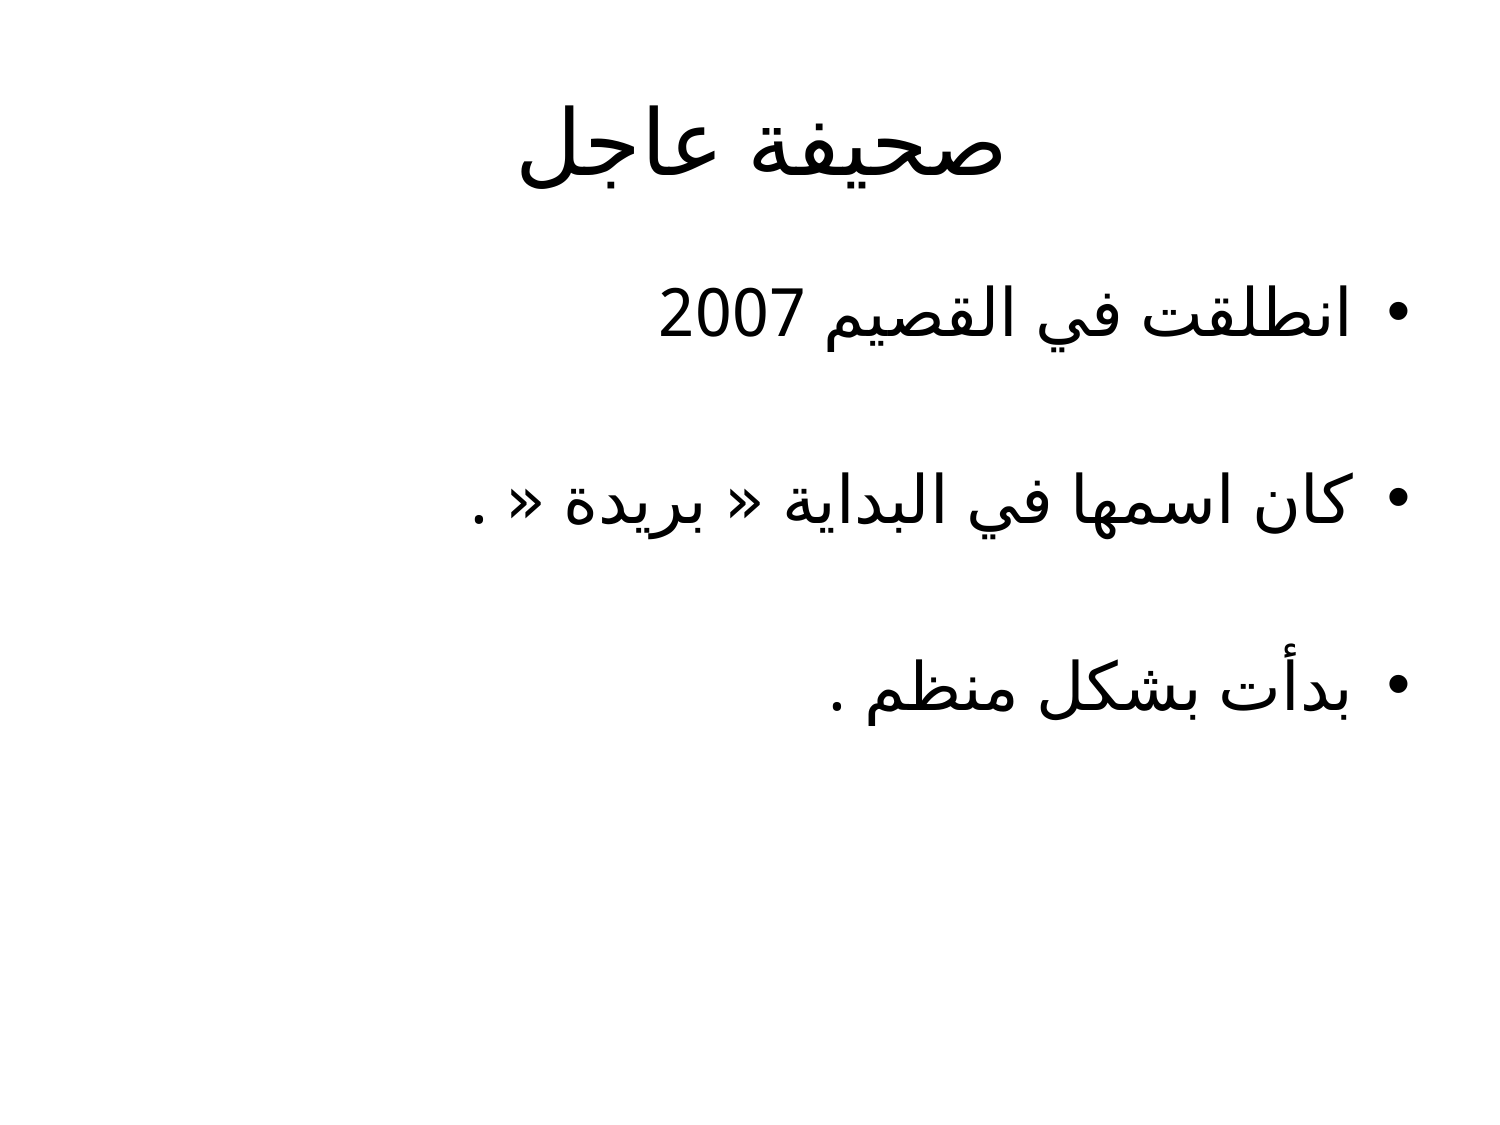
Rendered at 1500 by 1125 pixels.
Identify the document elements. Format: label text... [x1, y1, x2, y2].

list انطلقت في القصيم 2007 كان اسمها في البداية « بريدة « . بدأت بشكل منظم . [75, 262, 1425, 1005]
title صحيفة عاجل [75, 45, 1425, 233]
